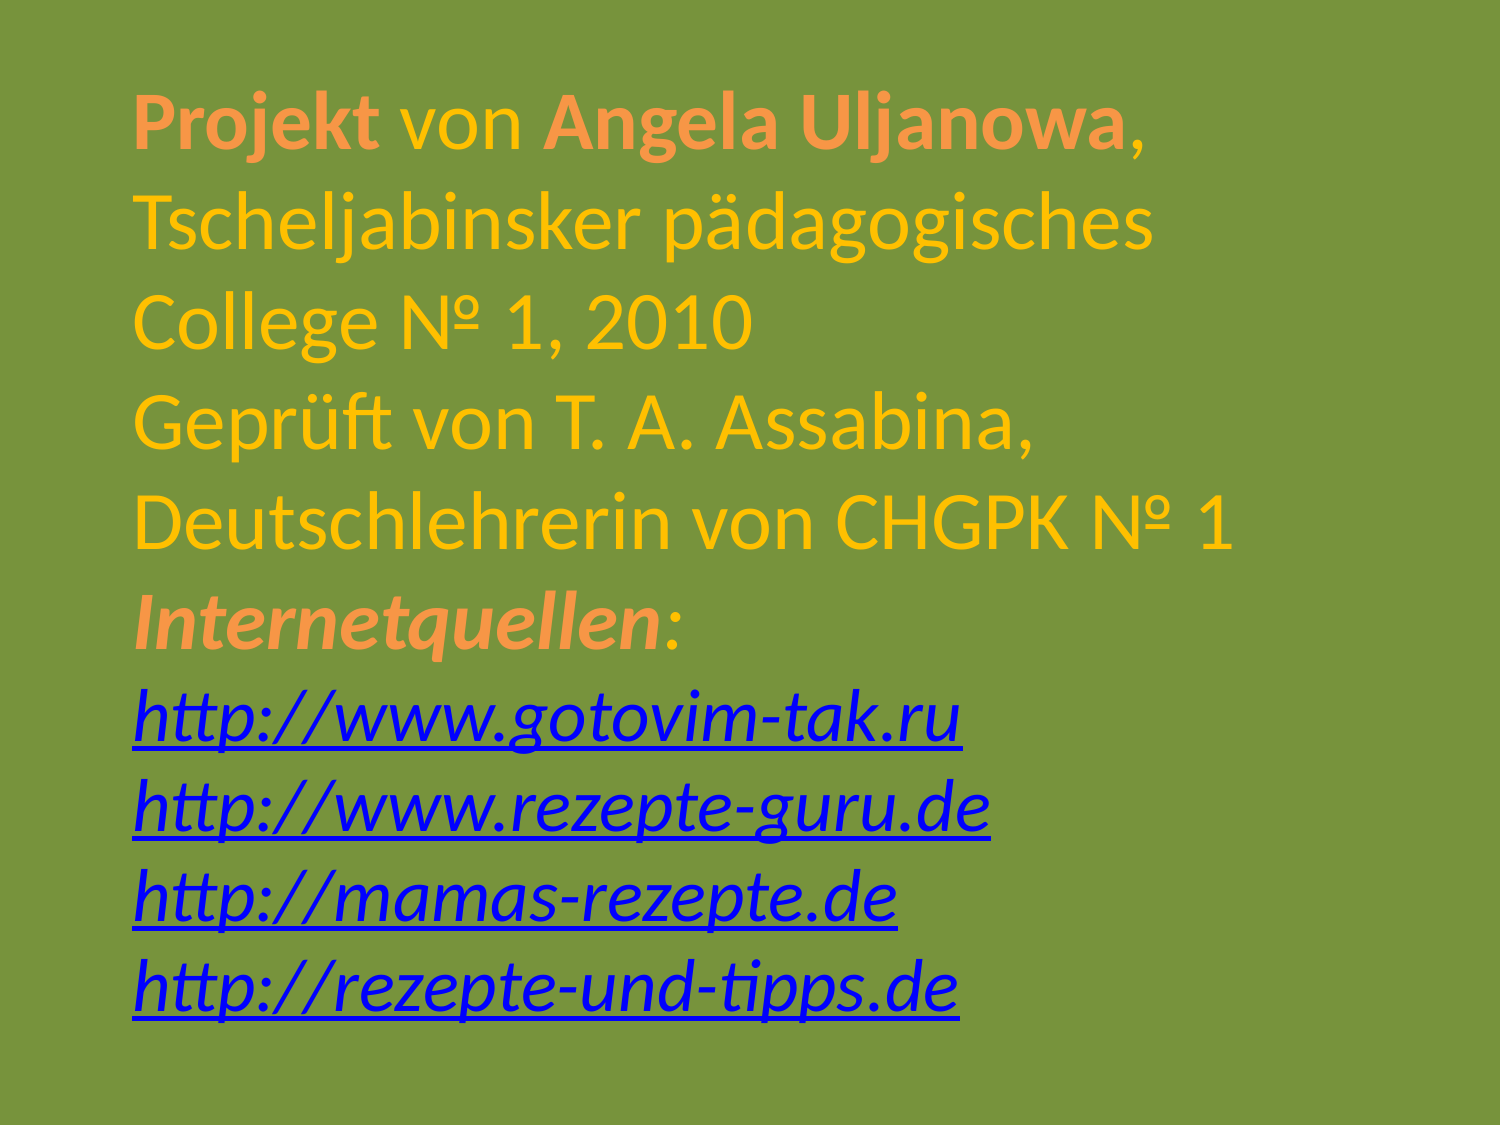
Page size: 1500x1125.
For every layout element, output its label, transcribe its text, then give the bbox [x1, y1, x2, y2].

text_box Projekt von Angela Uljanowa, Tscheljabinsker pädagogisches College № 1, 2010 Geprüft von T. A. Assabina, Deutschlehrerin von CHGPK № 1 Internetquellen: http://www.gotovim-tak.ru http://www.rezepte-guru.de http://mamas-rezepte.de http://rezepte-und-tipps.de [117, 58, 1430, 1125]
